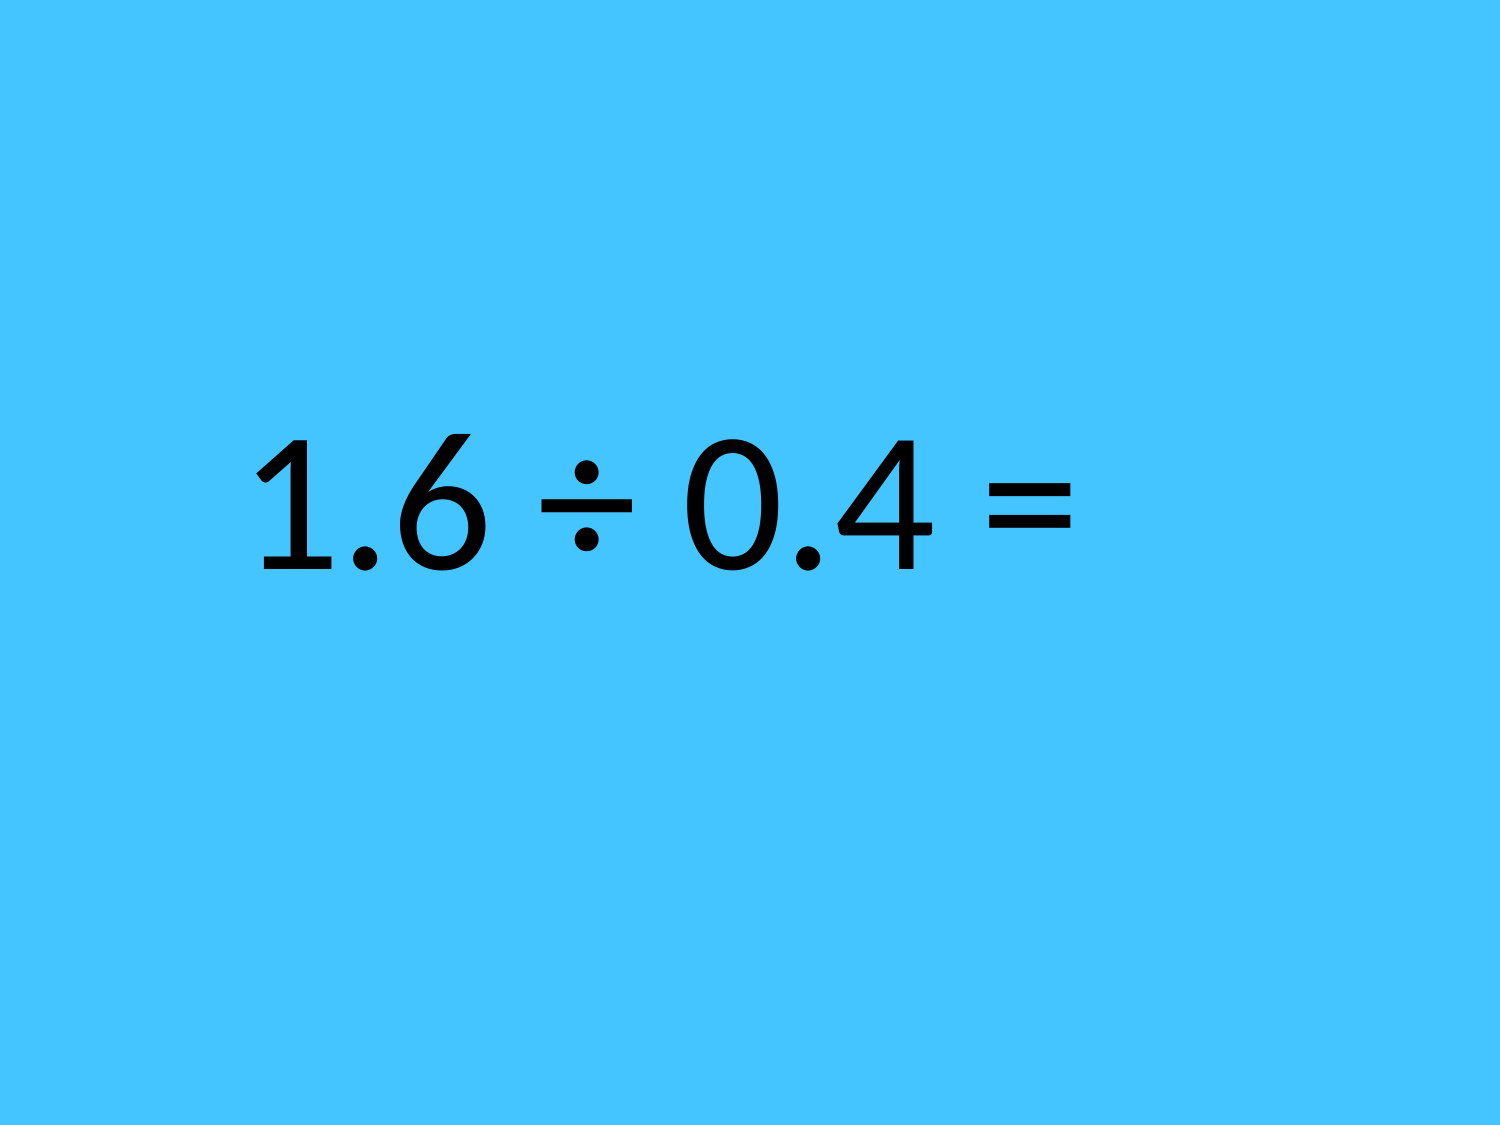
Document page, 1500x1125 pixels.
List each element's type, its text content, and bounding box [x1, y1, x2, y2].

text_box 1.6 ÷ 0.4 = [224, 362, 1138, 618]
